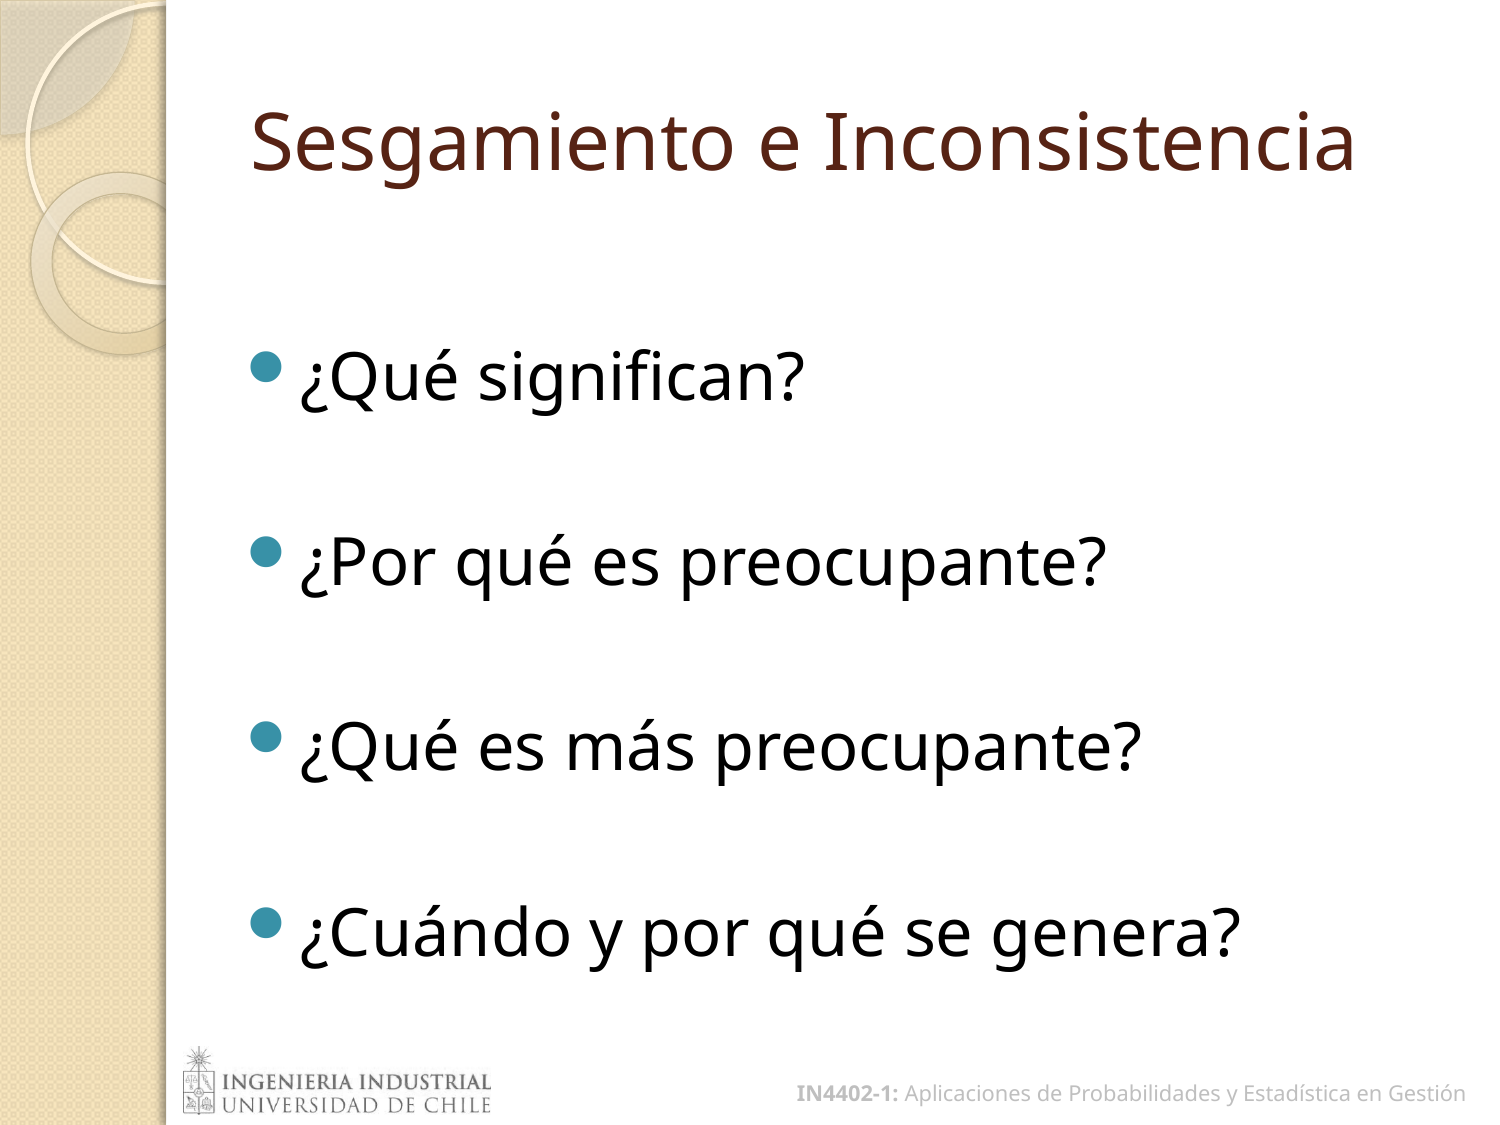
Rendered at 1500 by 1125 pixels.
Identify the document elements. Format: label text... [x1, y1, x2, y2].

list ¿Qué significan? ¿Por qué es preocupante? ¿Qué es más preocupante? ¿Cuándo y por qué se genera? [218, 326, 1449, 988]
title Sesgamiento e Inconsistencia [235, 45, 1466, 233]
picture [183, 1046, 491, 1115]
